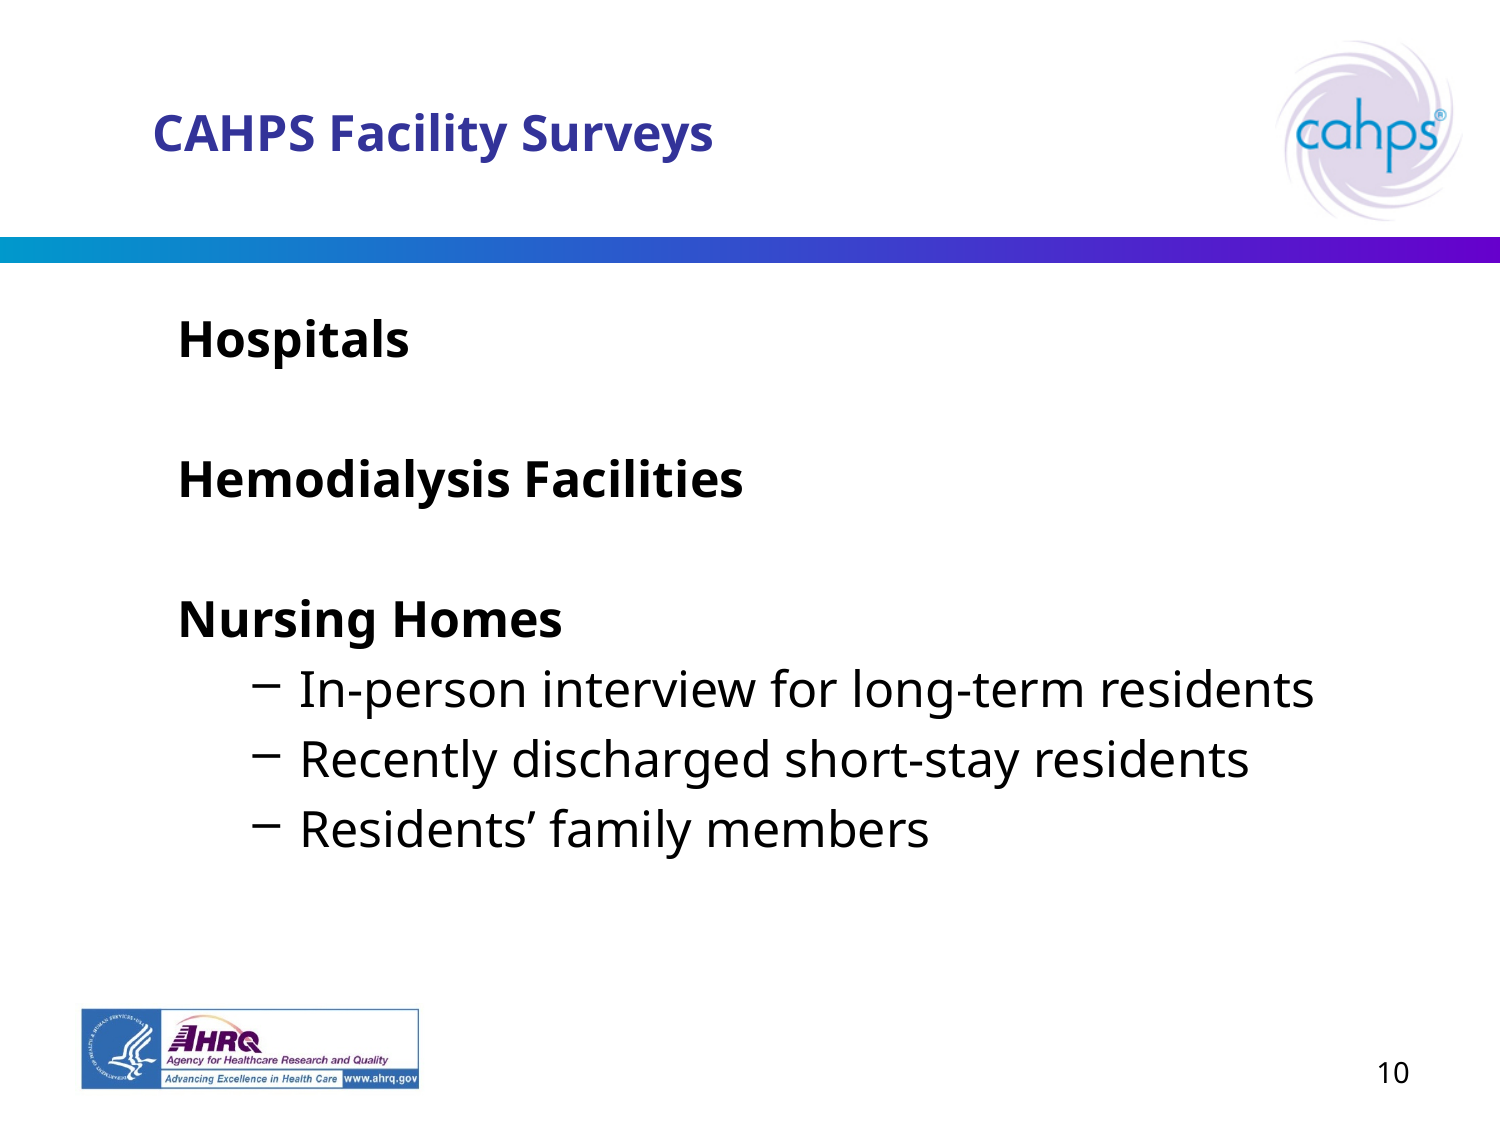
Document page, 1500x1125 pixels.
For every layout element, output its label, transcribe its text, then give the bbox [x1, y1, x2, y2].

list Hospitals Hemodialysis Facilities Nursing Homes In-person interview for long-term residents Recently discharged short-stay residents Residents’ family members [162, 299, 800, 963]
picture [75, 1003, 425, 1096]
slide_number 10 [1074, 1046, 1426, 1125]
text_box [800, 275, 1500, 1000]
picture [1301, 37, 1463, 225]
title CAHPS Facility Surveys [137, 37, 1301, 226]
